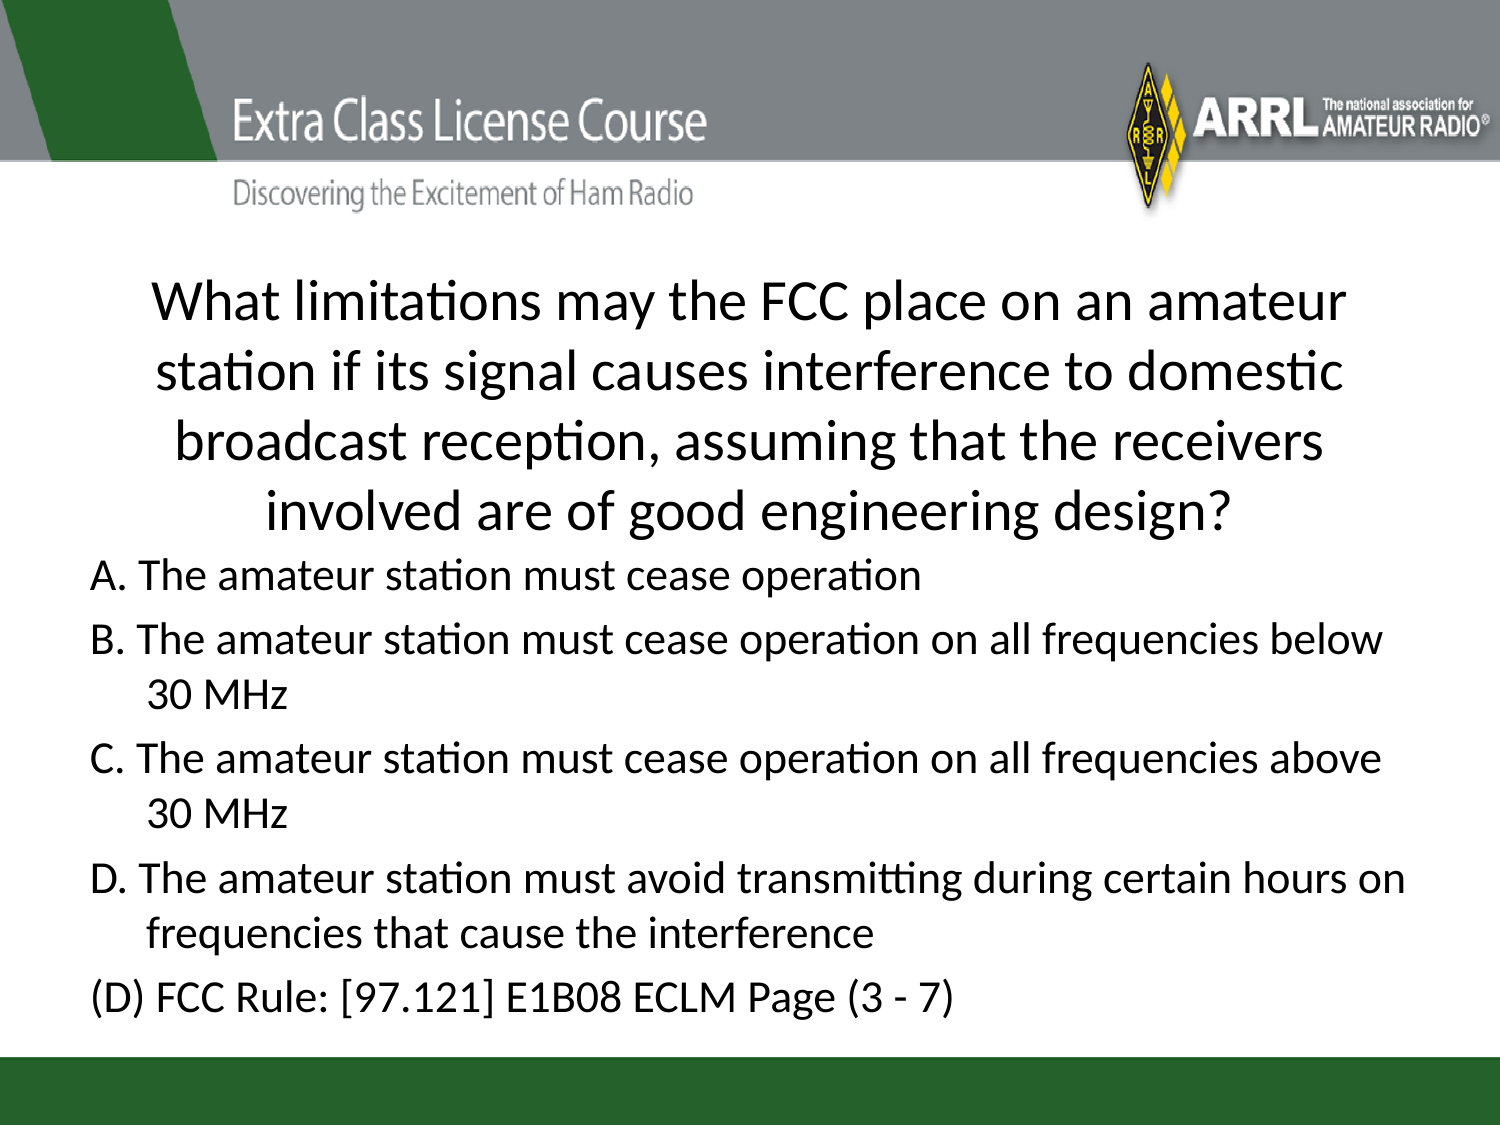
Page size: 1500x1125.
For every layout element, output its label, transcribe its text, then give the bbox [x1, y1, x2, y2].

list A. The amateur station must cease operation B. The amateur station must cease operation on all frequencies below 30 MHz C. The amateur station must cease operation on all frequencies above 30 MHz D. The amateur station must avoid transmitting during certain hours on frequencies that cause the interference (D) FCC Rule: [97.121] E1B08 ECLM Page (3 - 7) [75, 537, 1425, 1063]
title What limitations may the FCC place on an amateur station if its signal causes interference to domestic broadcast reception, assuming that the receivers involved are of good engineering design? [75, 254, 1425, 443]
picture [0, 0, 1500, 1125]
